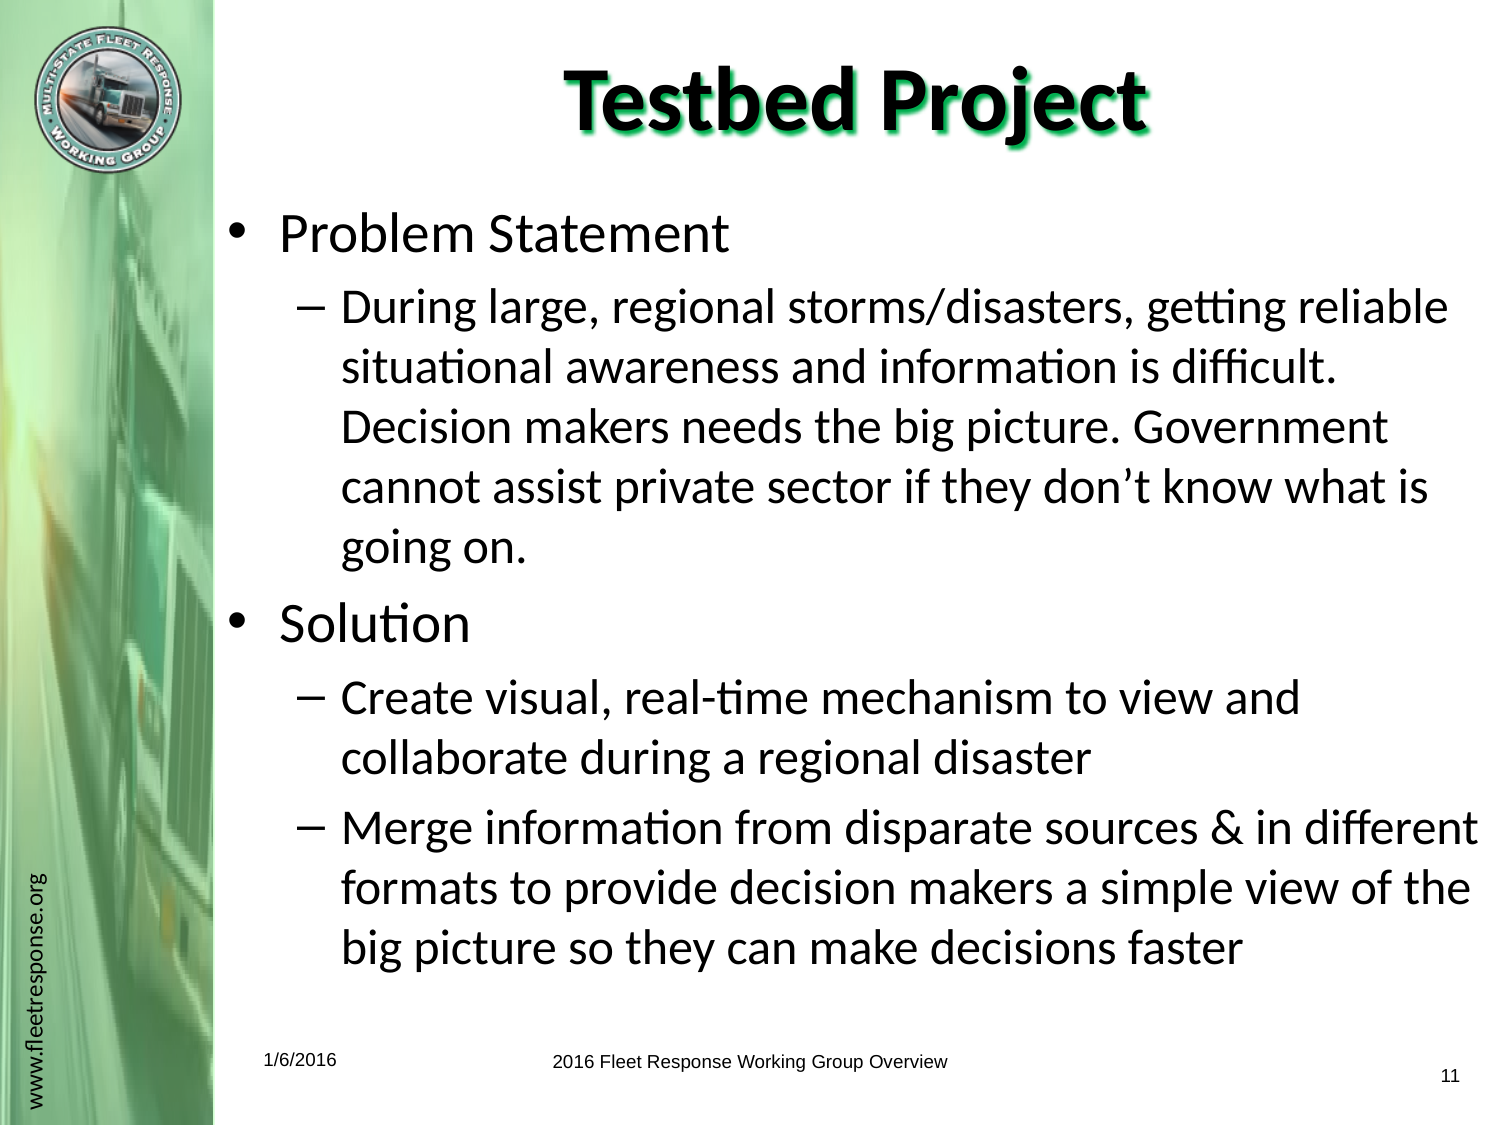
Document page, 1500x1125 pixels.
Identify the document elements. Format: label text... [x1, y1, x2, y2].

list Problem Statement During large, regional storms/disasters, getting reliable situational awareness and information is difficult. Decision makers needs the big picture. Government cannot assist private sector if they don’t know what is going on. Solution Create visual, real-time mechanism to view and collaborate during a regional disaster Merge information from disparate sources & in different formats to provide decision makers a simple view of the big picture so they can make decisions faster [212, 187, 1500, 1038]
title Testbed Project [212, 0, 1500, 187]
footer 2016 Fleet Response Working Group Overview [512, 1042, 988, 1103]
picture [28, 24, 187, 183]
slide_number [125, 1040, 475, 1100]
slide_number 11 [1125, 1045, 1475, 1106]
